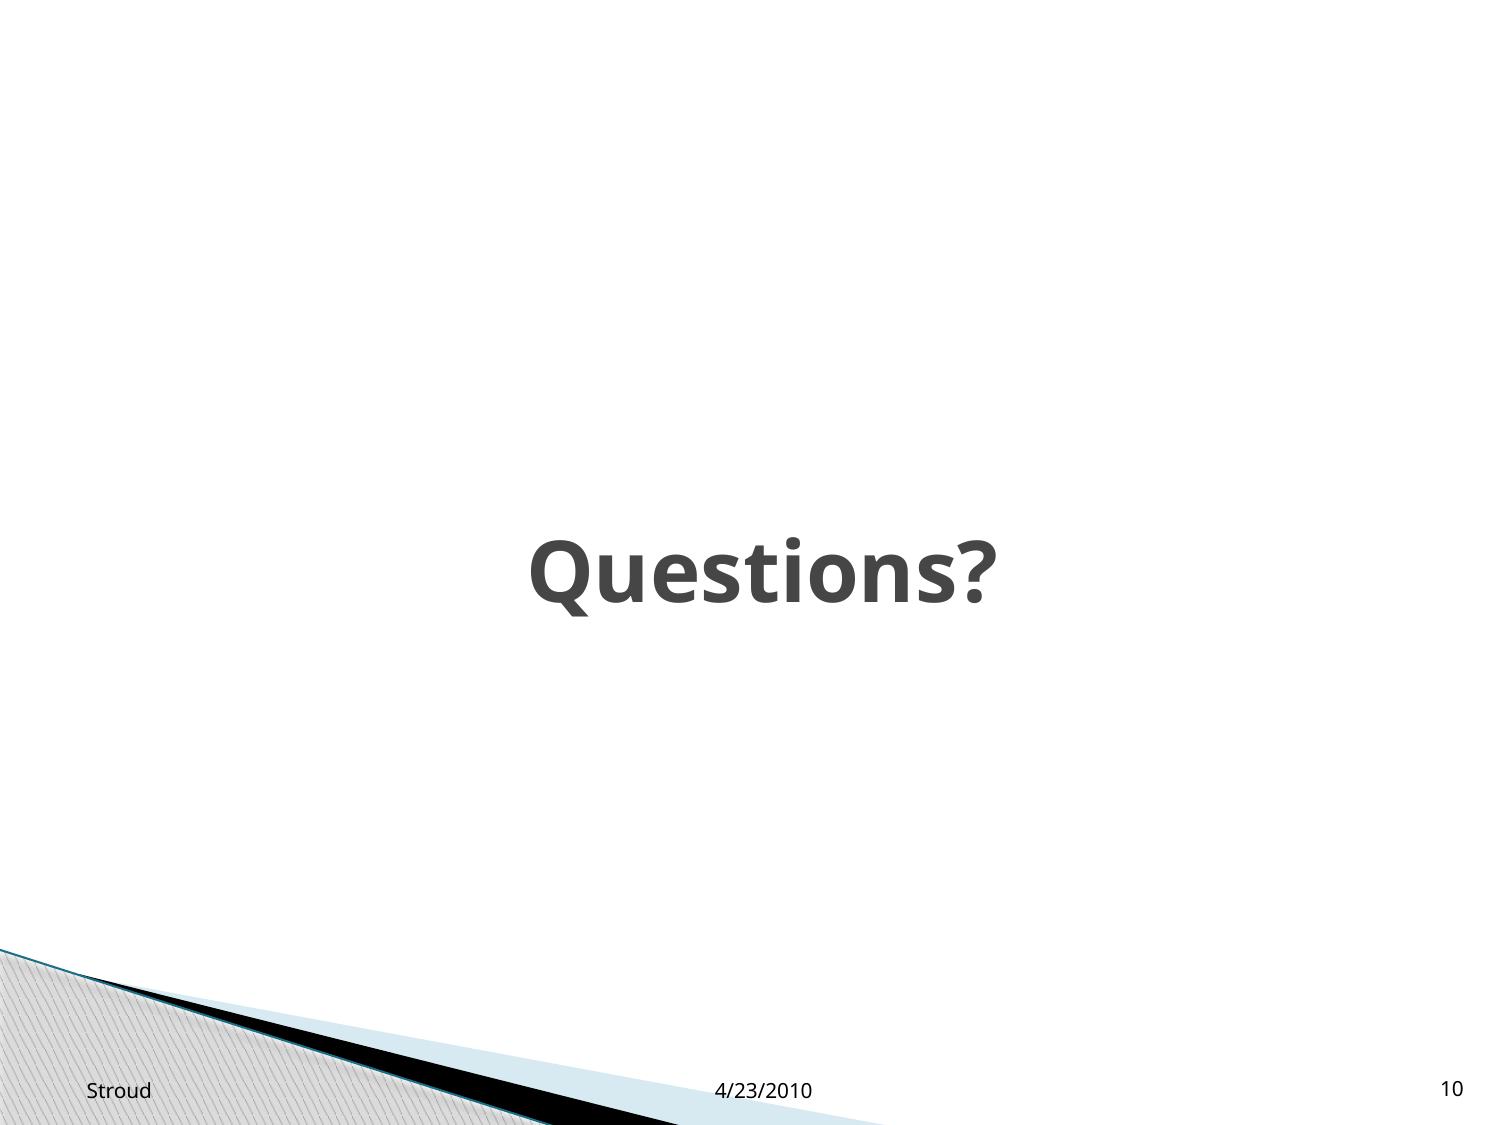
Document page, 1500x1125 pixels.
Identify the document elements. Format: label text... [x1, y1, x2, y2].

slide_number 10 [1418, 1051, 1479, 1112]
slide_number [699, 1050, 847, 1110]
title Questions? [87, 474, 1438, 663]
footer Stroud [62, 1050, 167, 1110]
